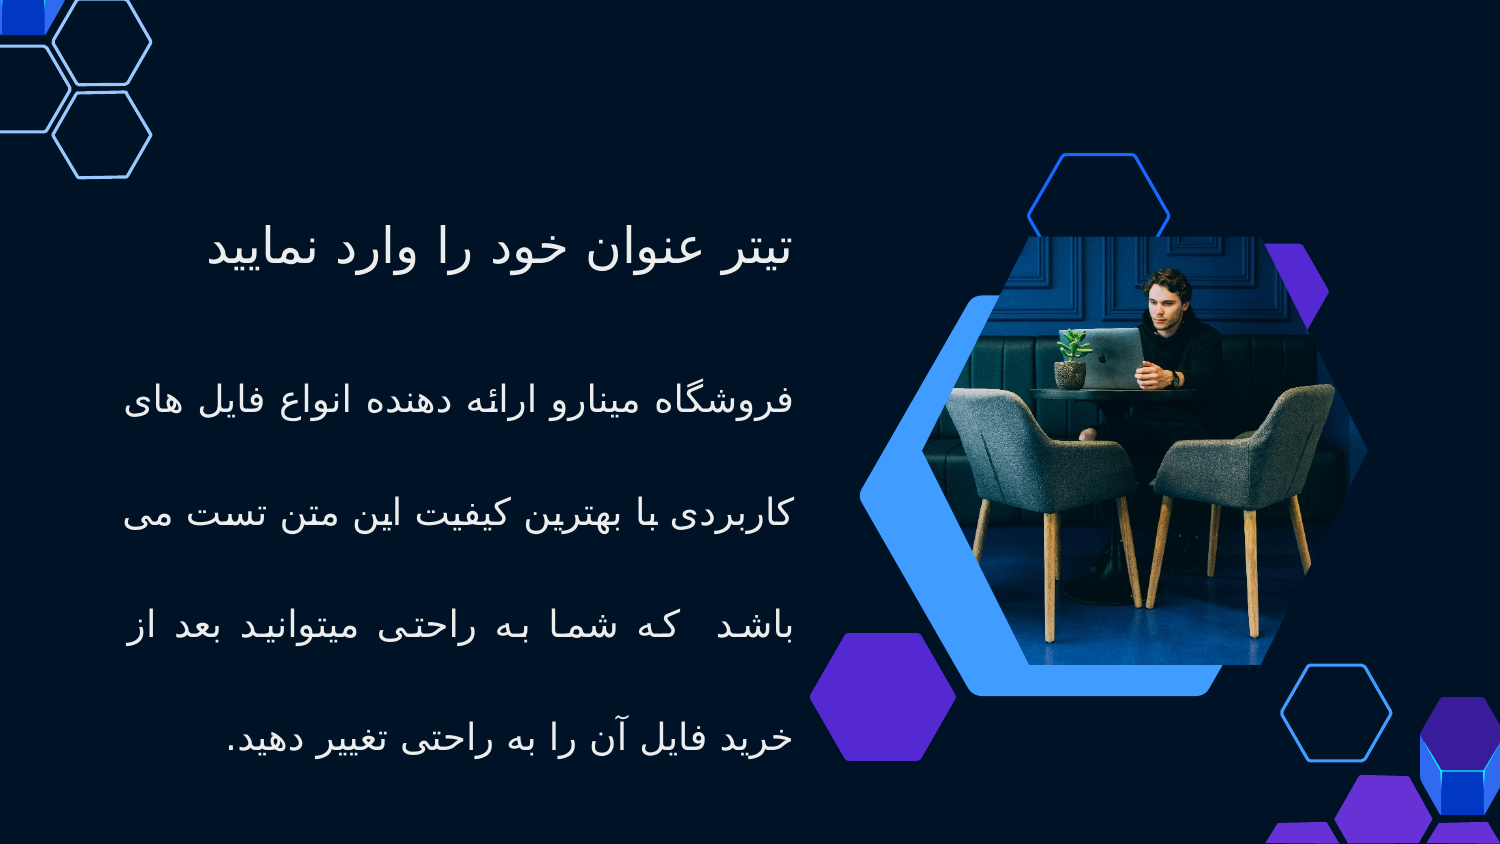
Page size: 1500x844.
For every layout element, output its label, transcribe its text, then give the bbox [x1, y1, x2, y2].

text_box فروشگاه مینارو ارائه دهنده انواع فایل های کاربردی با بهترین کیفیت این متن تست می باشد که شما به راحتی میتوانید بعد از خرید فایل آن را به راحتی تغییر دهید. [107, 300, 810, 766]
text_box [1028, 154, 1330, 236]
picture [921, 236, 1368, 666]
text_box تیتر عنوان خود را وارد نمایید [43, 205, 810, 281]
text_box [809, 295, 1392, 762]
